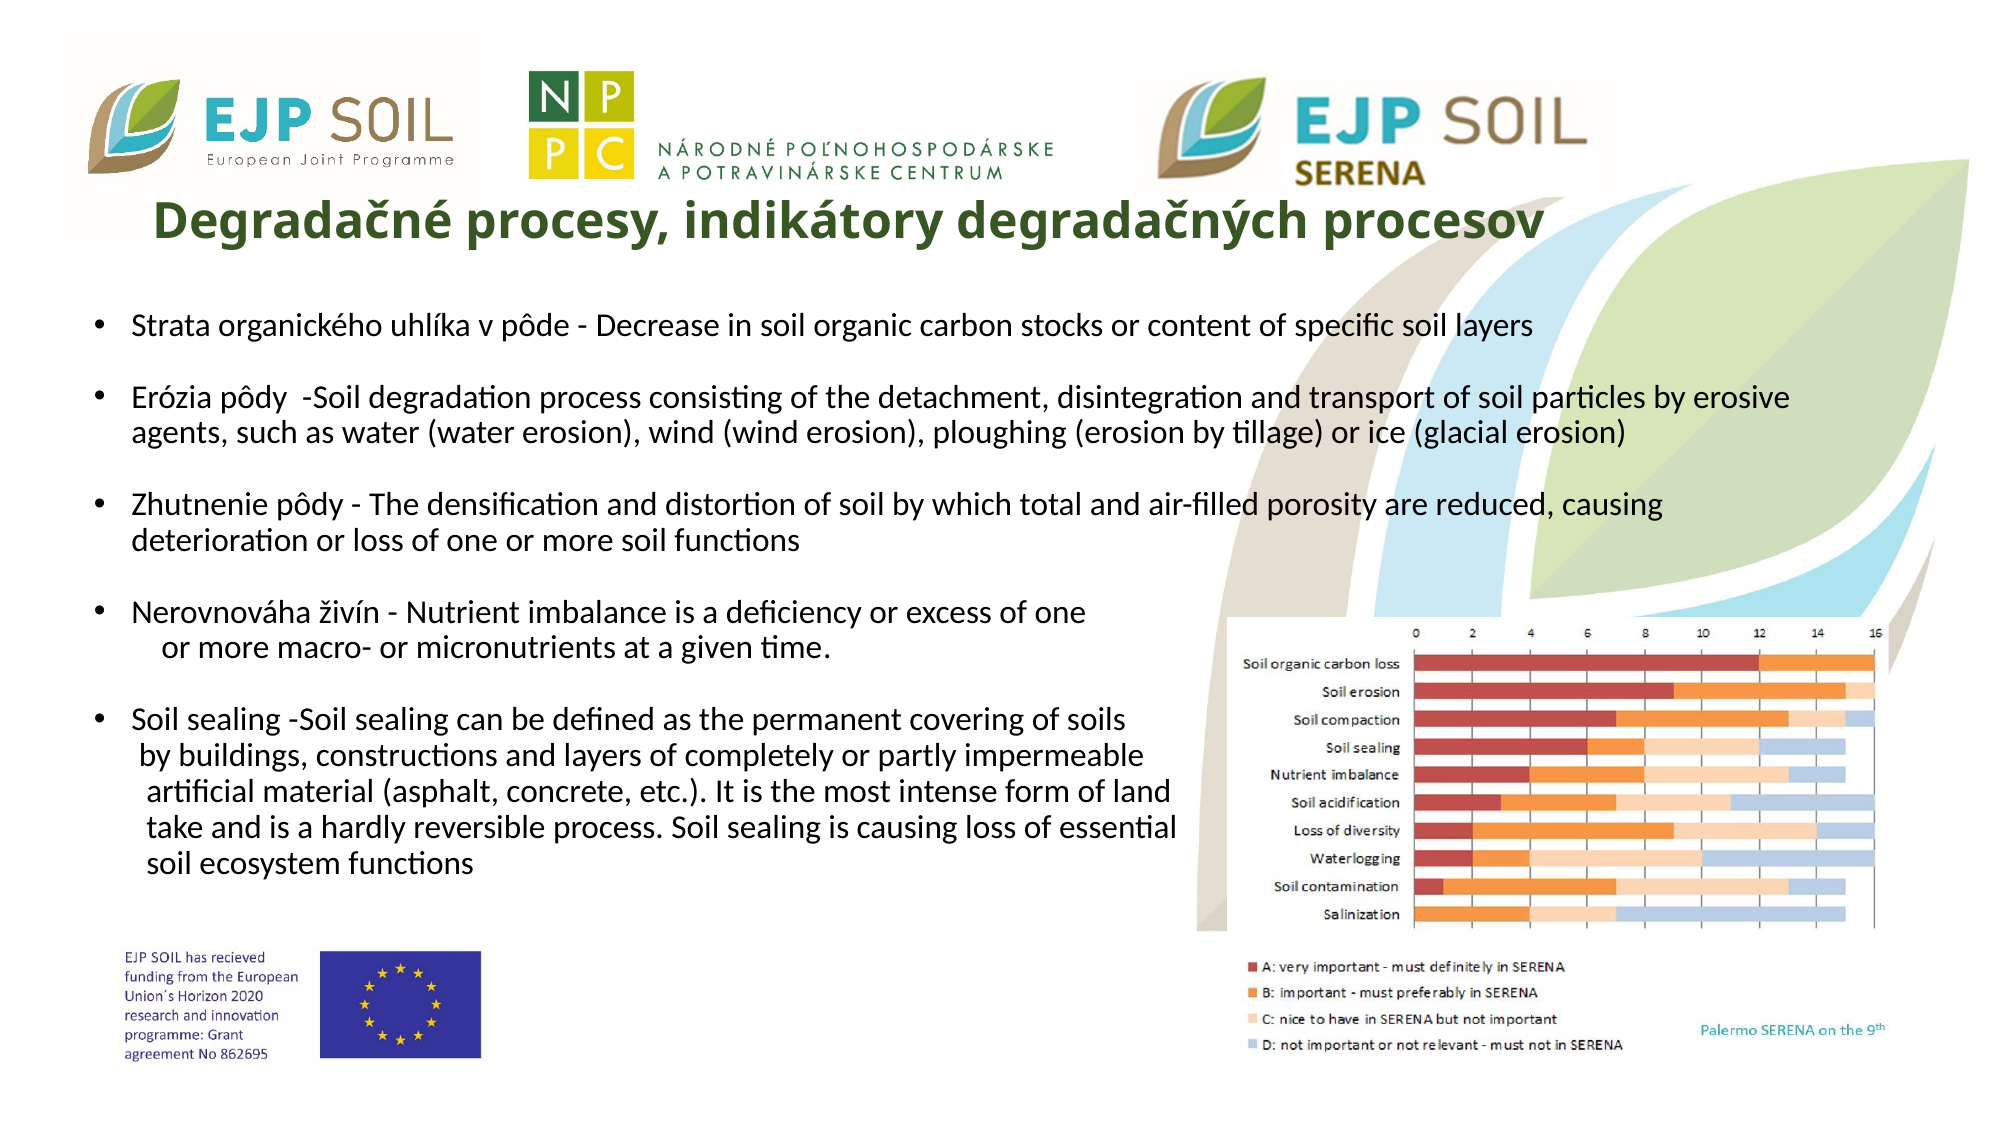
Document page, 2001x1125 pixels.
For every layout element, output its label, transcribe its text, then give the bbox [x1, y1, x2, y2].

list Strata organického uhlíka v pôde - Decrease in soil organic carbon stocks or content of specific soil layers Erózia pôdy -Soil degradation process consisting of the detachment, disintegration and transport of soil particles by erosive agents, such as water (water erosion), wind (wind erosion), ploughing (erosion by tillage) or ice (glacial erosion) Zhutnenie pôdy - The densification and distortion of soil by which total and air-filled porosity are reduced, causing deterioration or loss of one or more soil functions Nerovnováha živín - Nutrient imbalance is a deficiency or excess of one or more macro- or micronutrients at a given time. Soil sealing -Soil sealing can be defined as the permanent covering of soils by buildings, constructions and layers of completely or partly impermeable artificial material (asphalt, concrete, etc.). It is the most intense form of land take and is a hardly reversible process. Soil sealing is causing loss of essential soil ecosystem functions [78, 300, 1227, 1014]
picture [117, 947, 488, 1065]
picture [1130, 68, 2000, 1055]
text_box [63, 27, 1062, 241]
title Degradačné procesy, indikátory degradačných procesov [137, 59, 1863, 278]
